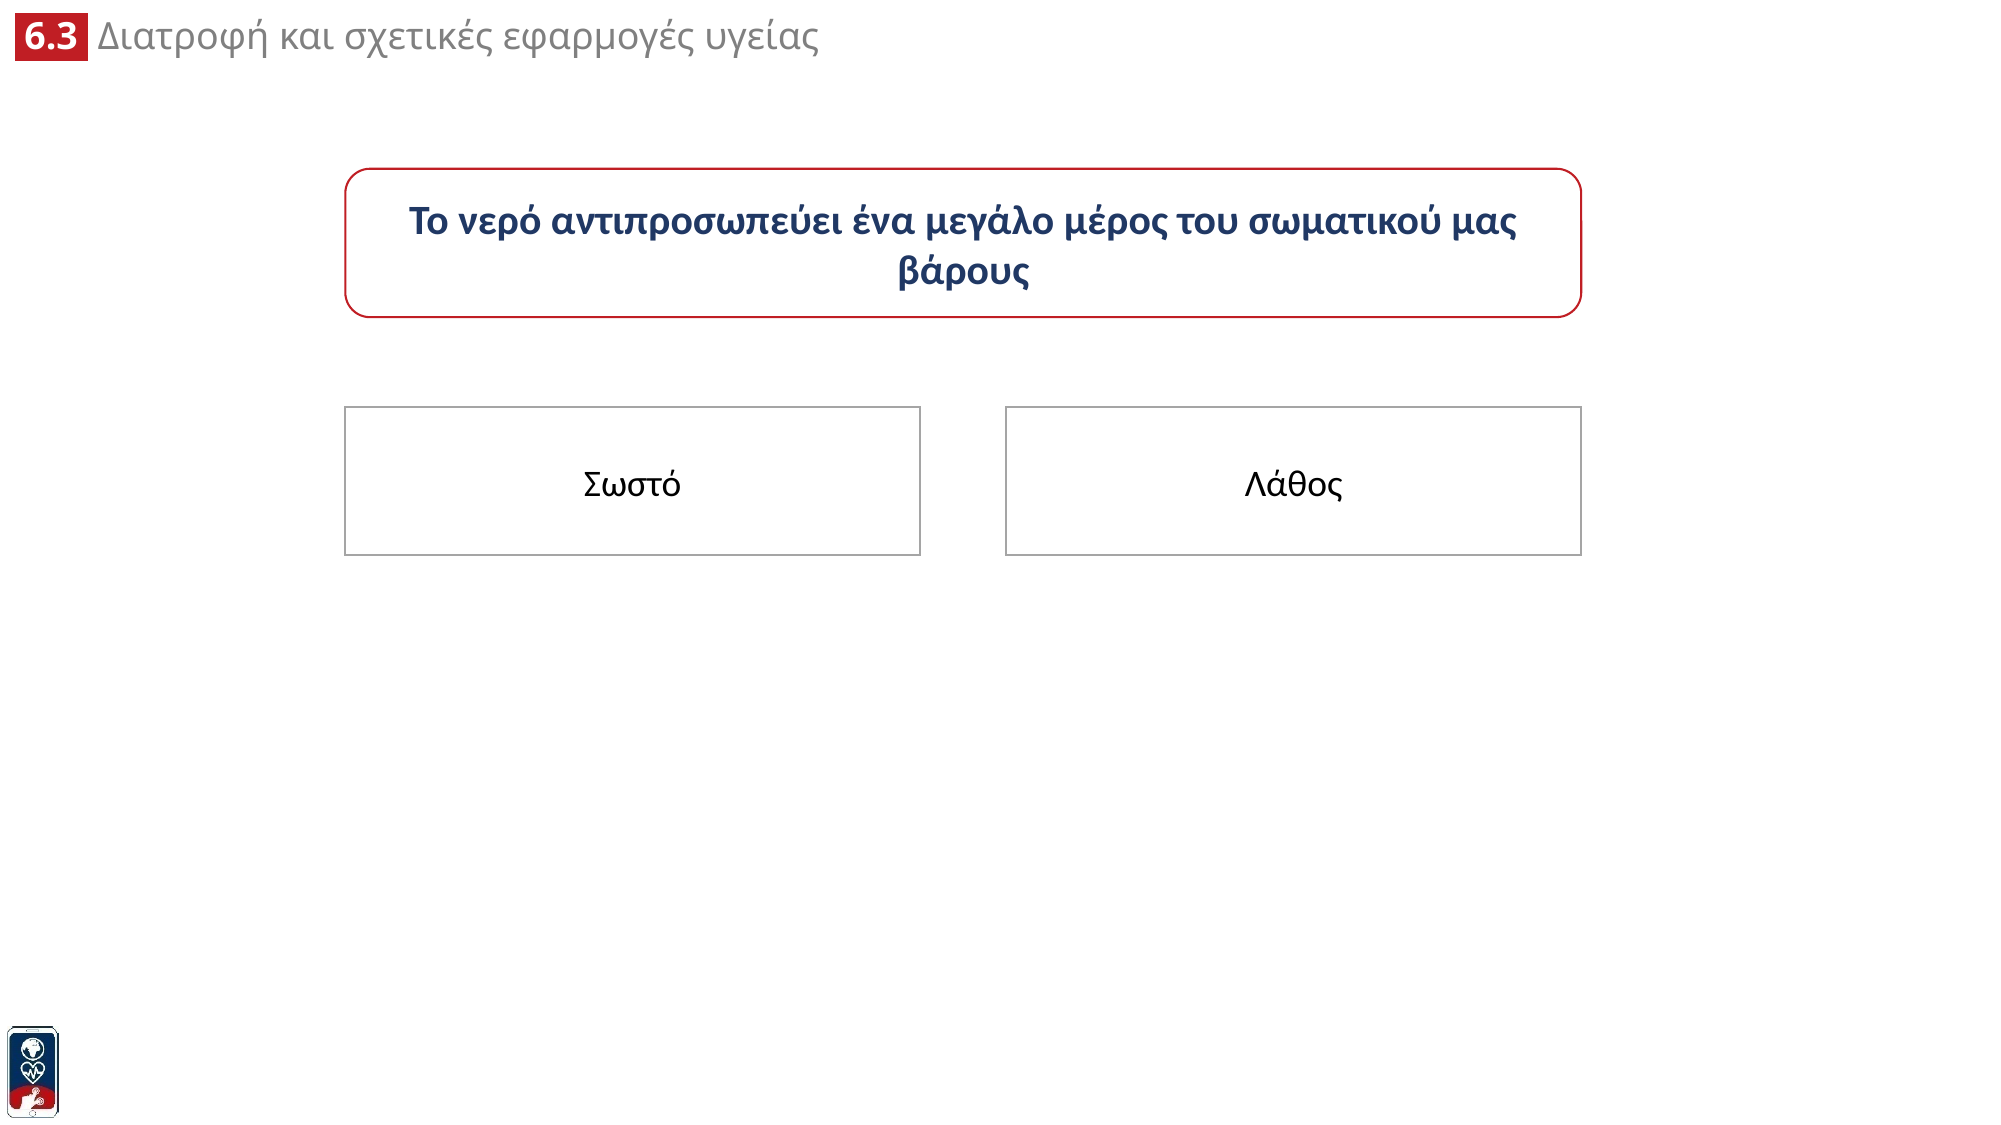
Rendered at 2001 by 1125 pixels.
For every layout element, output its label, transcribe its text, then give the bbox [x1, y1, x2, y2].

text_box Το νερό αντιπροσωπεύει ένα μεγάλο μέρος του σωματικού μας βάρους [344, 167, 1583, 319]
text_box Σωστό [344, 406, 921, 556]
picture [7, 1026, 59, 1118]
text_box Λάθος [1005, 406, 1582, 556]
